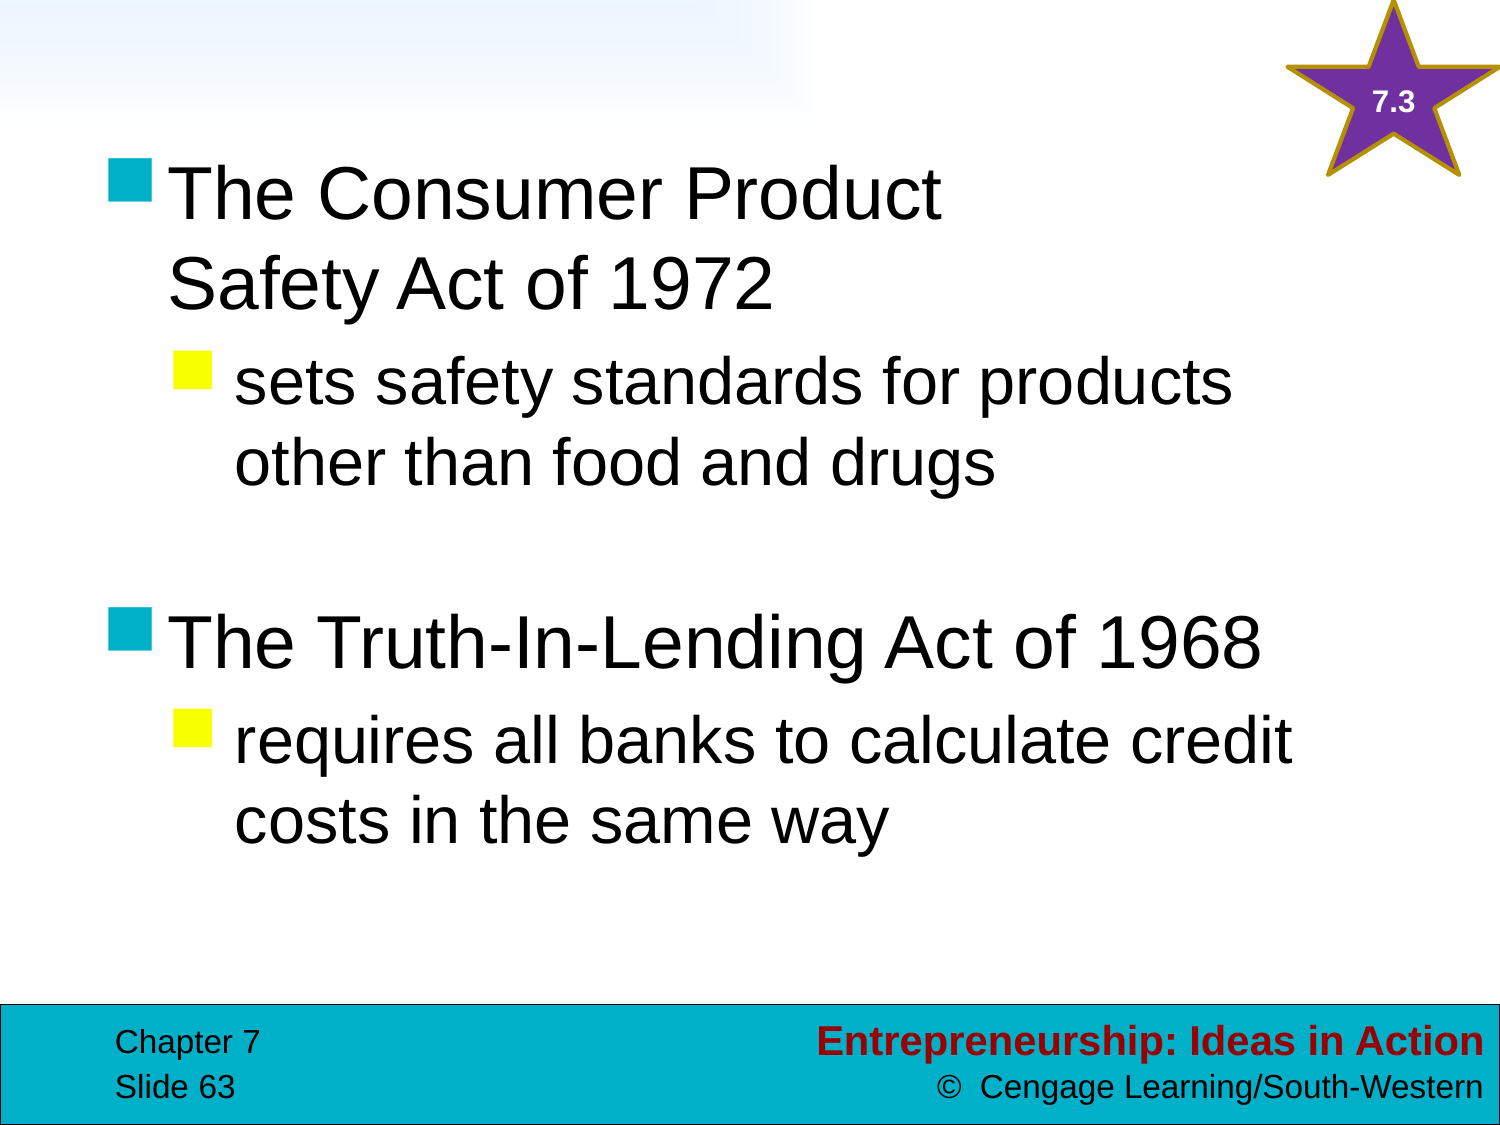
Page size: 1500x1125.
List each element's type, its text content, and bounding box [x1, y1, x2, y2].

text_box [87, 187, 1400, 388]
footer Chapter 7 [99, 1012, 413, 1037]
text_box 7.3 [1285, 0, 1500, 177]
list The Consumer Product Safety Act of 1972 sets safety standards for products other than food and drugs The Truth-In-Lending Act of 1968 requires all banks to calculate credit costs in the same way [87, 137, 1388, 187]
slide_number Slide 63 [99, 1037, 413, 1113]
list The Consumer Product Safety Act of 1972 sets safety standards for products other than food and drugs The Truth-In-Lending Act of 1968 requires all banks to calculate credit costs in the same way [87, 388, 1388, 951]
